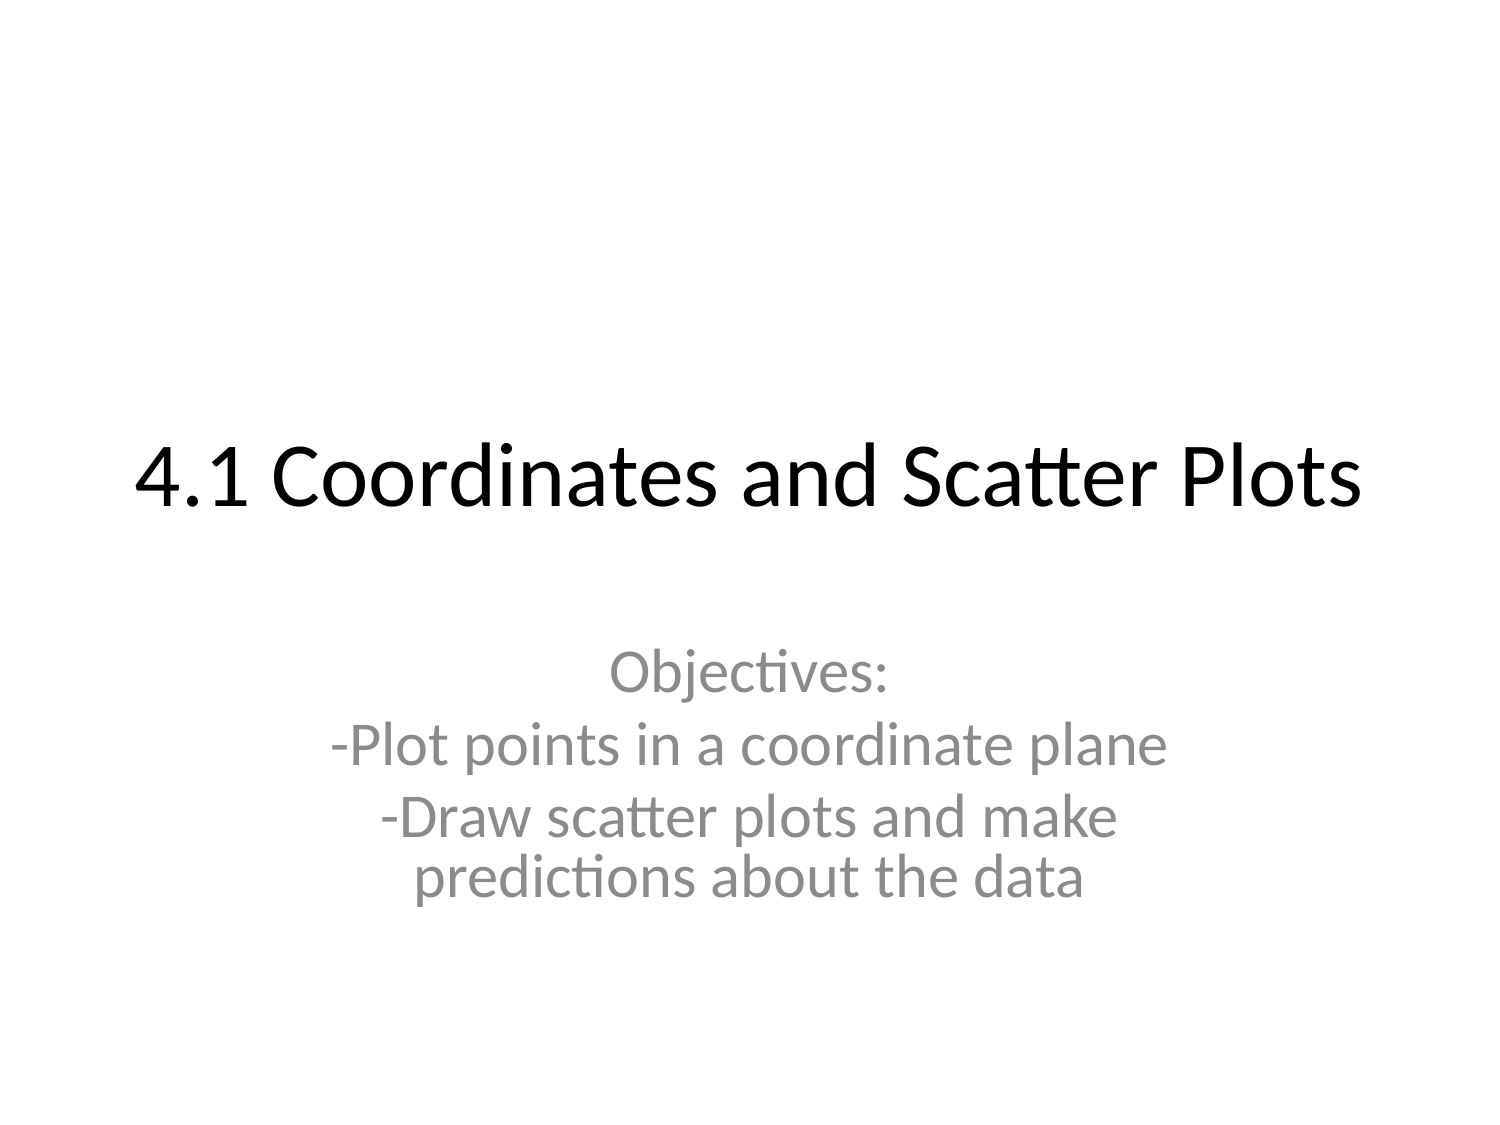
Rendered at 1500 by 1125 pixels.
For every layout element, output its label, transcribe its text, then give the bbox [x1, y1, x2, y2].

title 4.1 Coordinates and Scatter Plots [112, 349, 1388, 591]
subtitle Objectives: -Plot points in a coordinate plane -Draw scatter plots and make predictions about the data [225, 637, 1275, 925]
